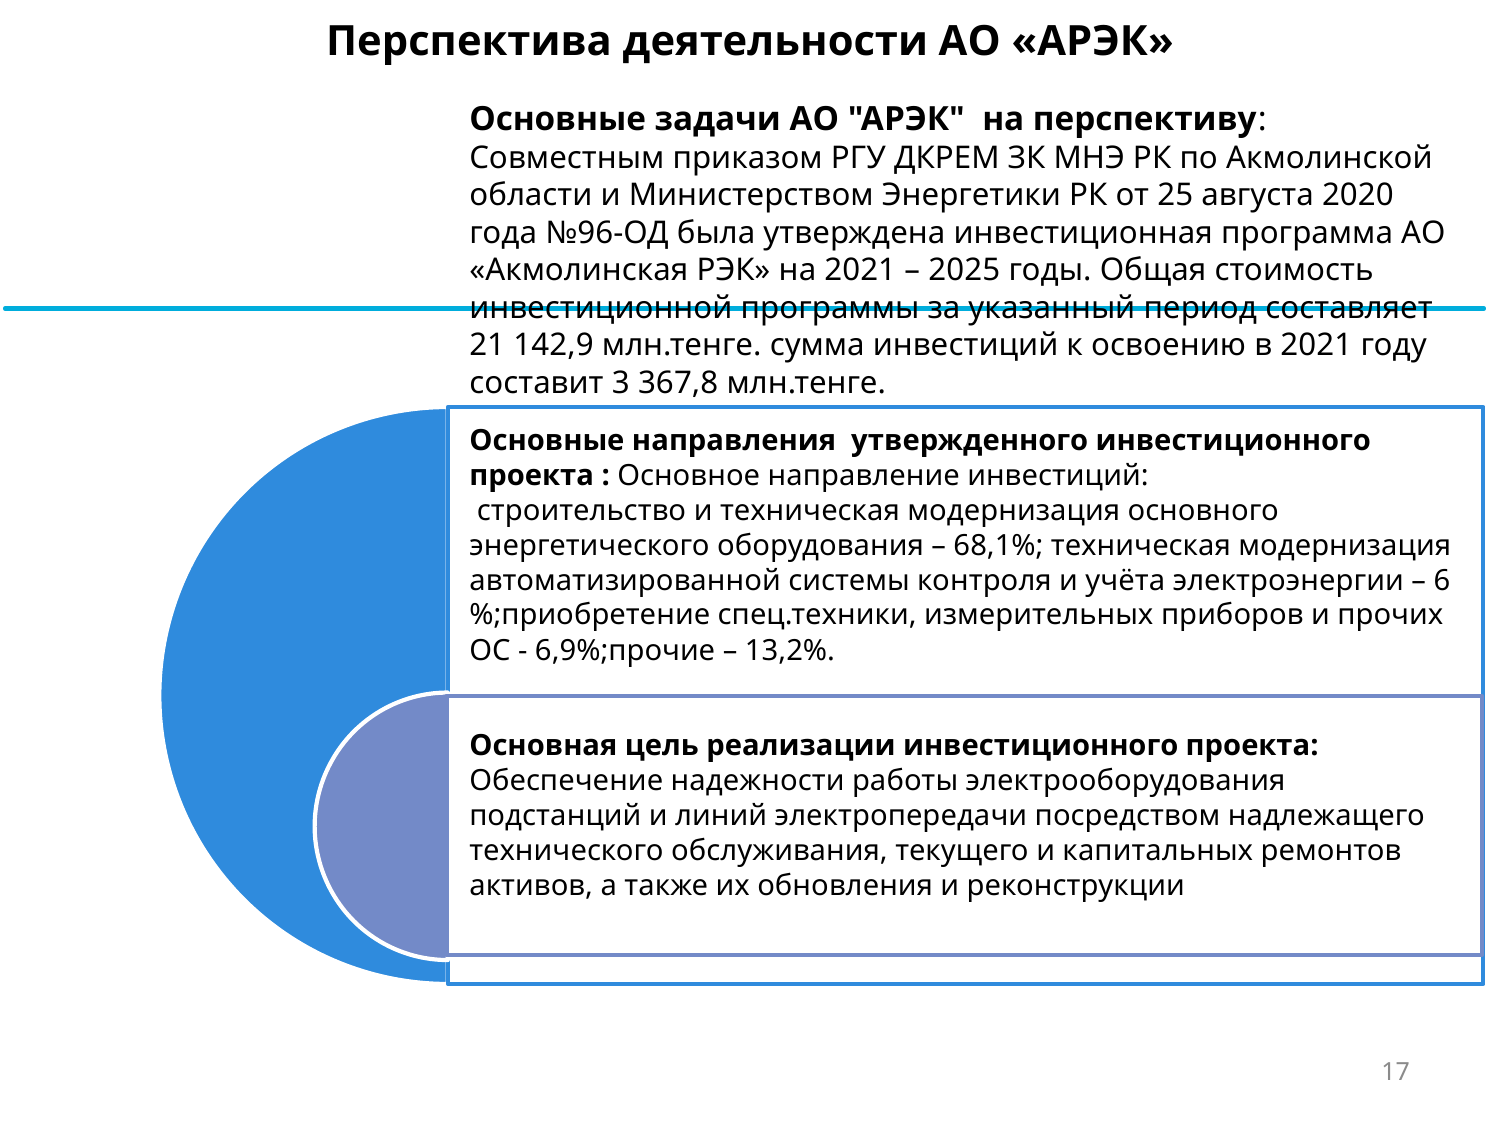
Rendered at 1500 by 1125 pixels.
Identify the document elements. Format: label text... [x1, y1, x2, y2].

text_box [446, 695, 1483, 956]
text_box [4, 42, 1485, 1107]
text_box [447, 406, 1484, 696]
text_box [447, 962, 1484, 985]
text_box Перспектива деятельности АО «АРЭК» [212, 6, 1288, 41]
